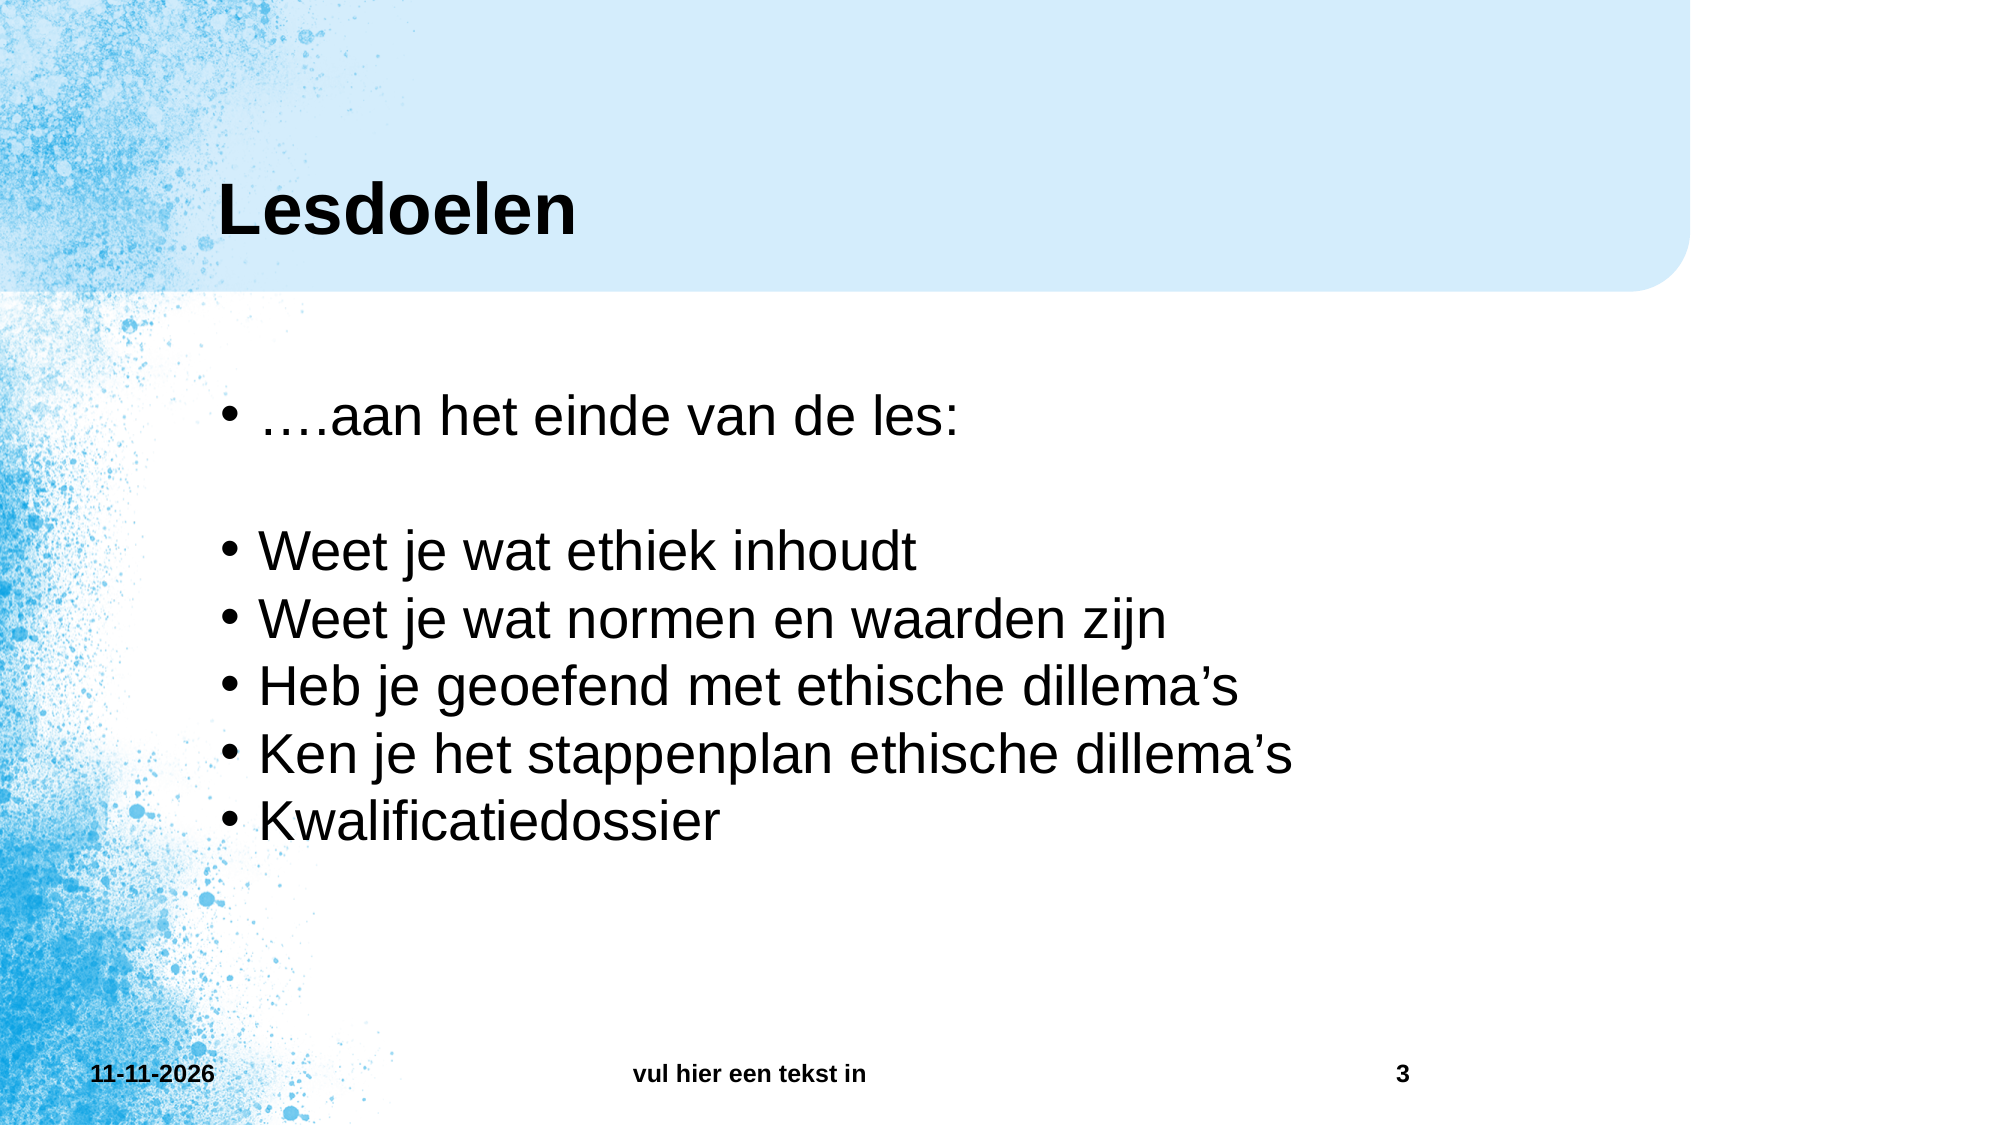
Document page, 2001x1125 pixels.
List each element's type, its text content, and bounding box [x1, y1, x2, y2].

list ….aan het einde van de les: Weet je wat ethiek inhoudt Weet je wat normen en waarden zijn Heb je geoefend met ethische dillema’s Ken je het stappenplan ethische dillema’s Kwalificatiedossier [220, 379, 1650, 935]
title Lesdoelen [217, 61, 1556, 250]
picture [0, 0, 415, 1125]
slide_number 3 [1074, 1042, 1425, 1103]
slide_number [75, 1042, 425, 1103]
footer vul hier een tekst in [512, 1042, 988, 1103]
